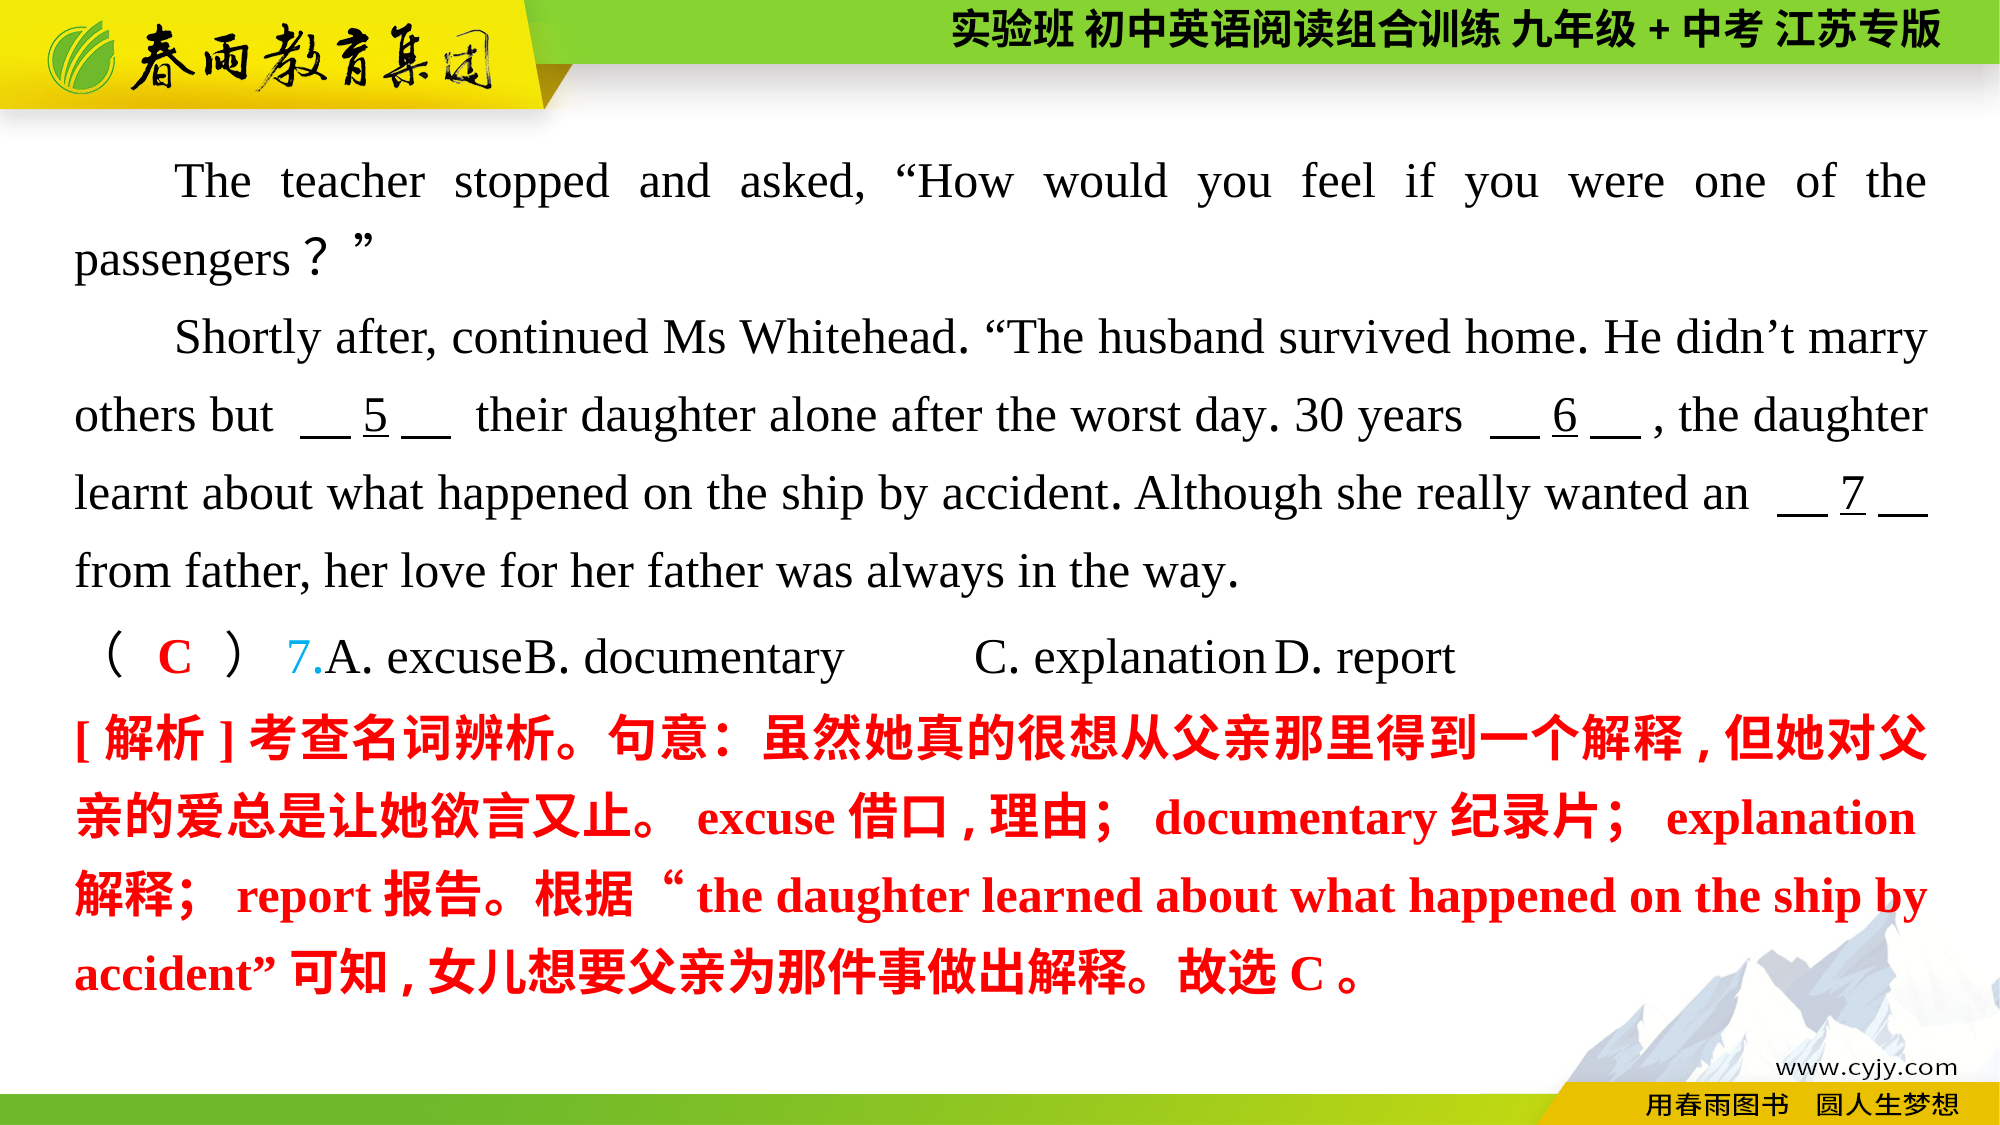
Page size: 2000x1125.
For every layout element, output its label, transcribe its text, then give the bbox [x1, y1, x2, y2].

text_box （ ）7.A. excuse B. documentary C. explanation D. report [209, 597, 1944, 681]
picture [0, 0, 2000, 1125]
text_box C [142, 597, 209, 681]
list The teacher stopped and asked, “How would you feel if you were one of the passengers？” Shortly after, continued Ms Whitehead. “The husband survived home. He didn’t marry others but 5 their daughter alone after the worst day. 30 years 6 , the daughter learnt about what happened on the ship by accident. Although she really wanted an 7 from father, her love for her father was always in the way. [59, 122, 1944, 597]
text_box （ ）7.A. excuse B. documentary C. explanation D. report [59, 597, 142, 681]
text_box [解析]考查名词辨析。句意：虽然她真的很想从父亲那里得到一个解释,但她对父亲的爱总是让她欲言又止。excuse借口,理由；documentary纪录片；explanation解释；report报告。根据“the daughter learned about what happened on the ship by accident”可知,女儿想要父亲为那件事做出解释。故选C。 [59, 681, 1944, 1008]
